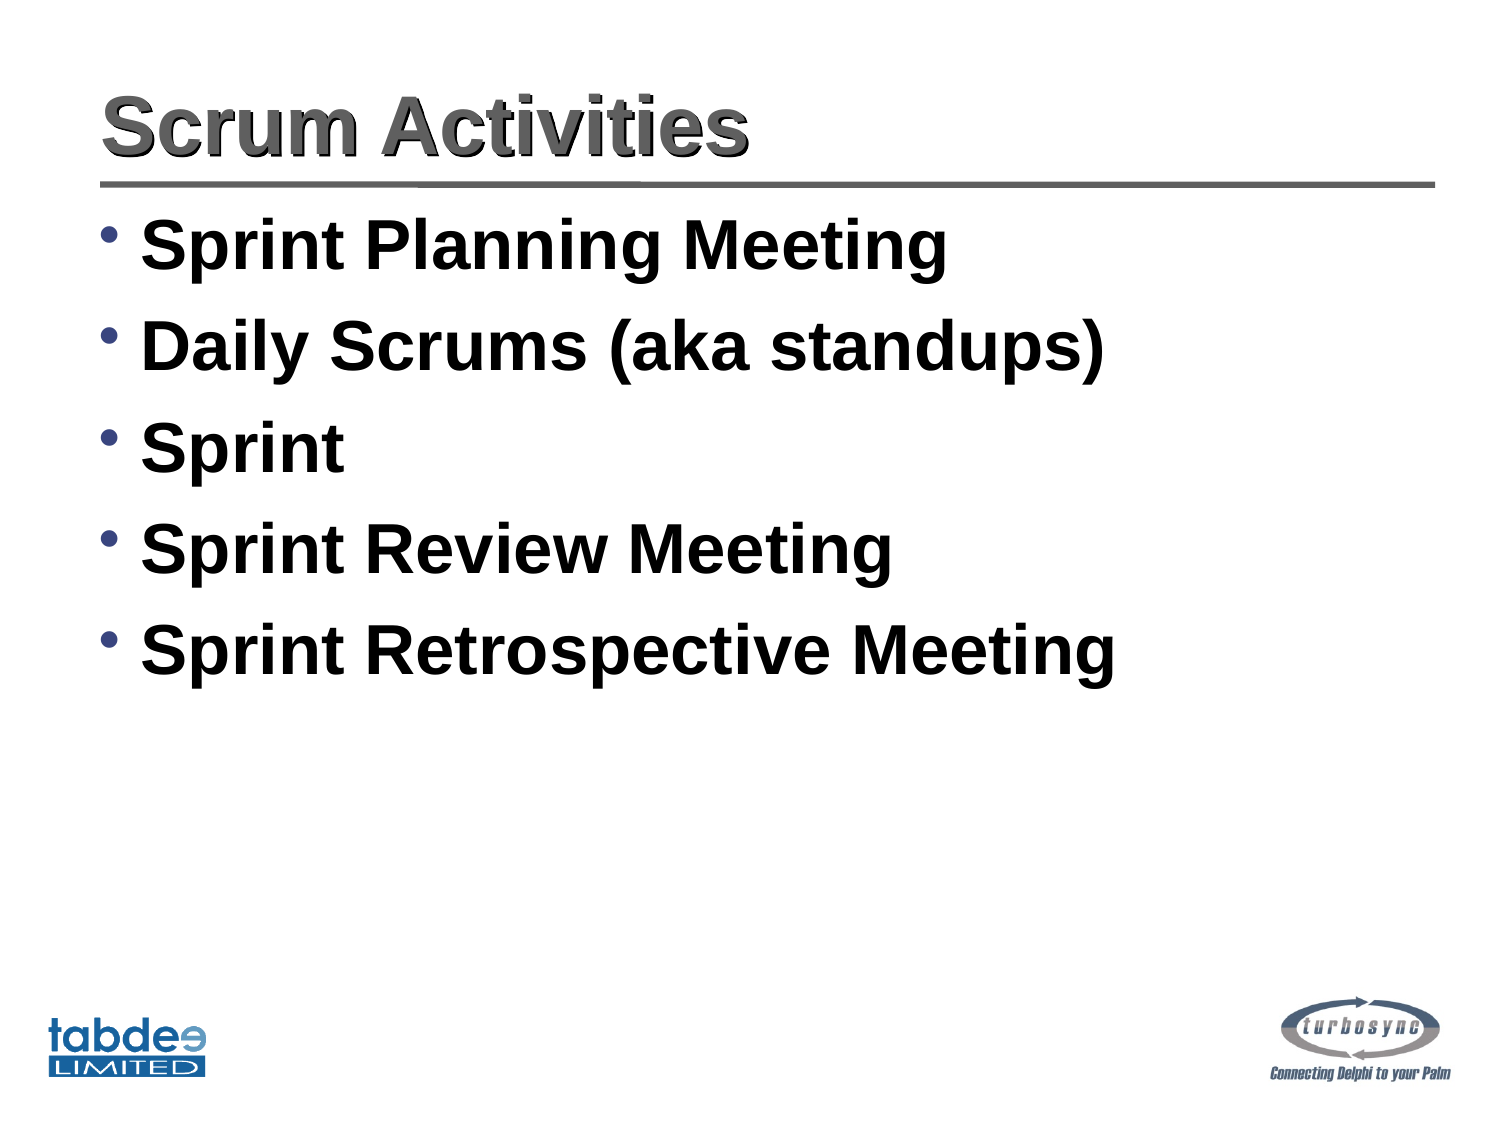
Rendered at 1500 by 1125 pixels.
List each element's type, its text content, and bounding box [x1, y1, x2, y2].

list Sprint Planning Meeting Daily Scrums (aka standups) Sprint Sprint Review Meeting Sprint Retrospective Meeting [97, 208, 1435, 716]
picture [1257, 987, 1459, 1094]
title Scrum Activities [100, 85, 1437, 173]
picture [29, 999, 230, 1092]
